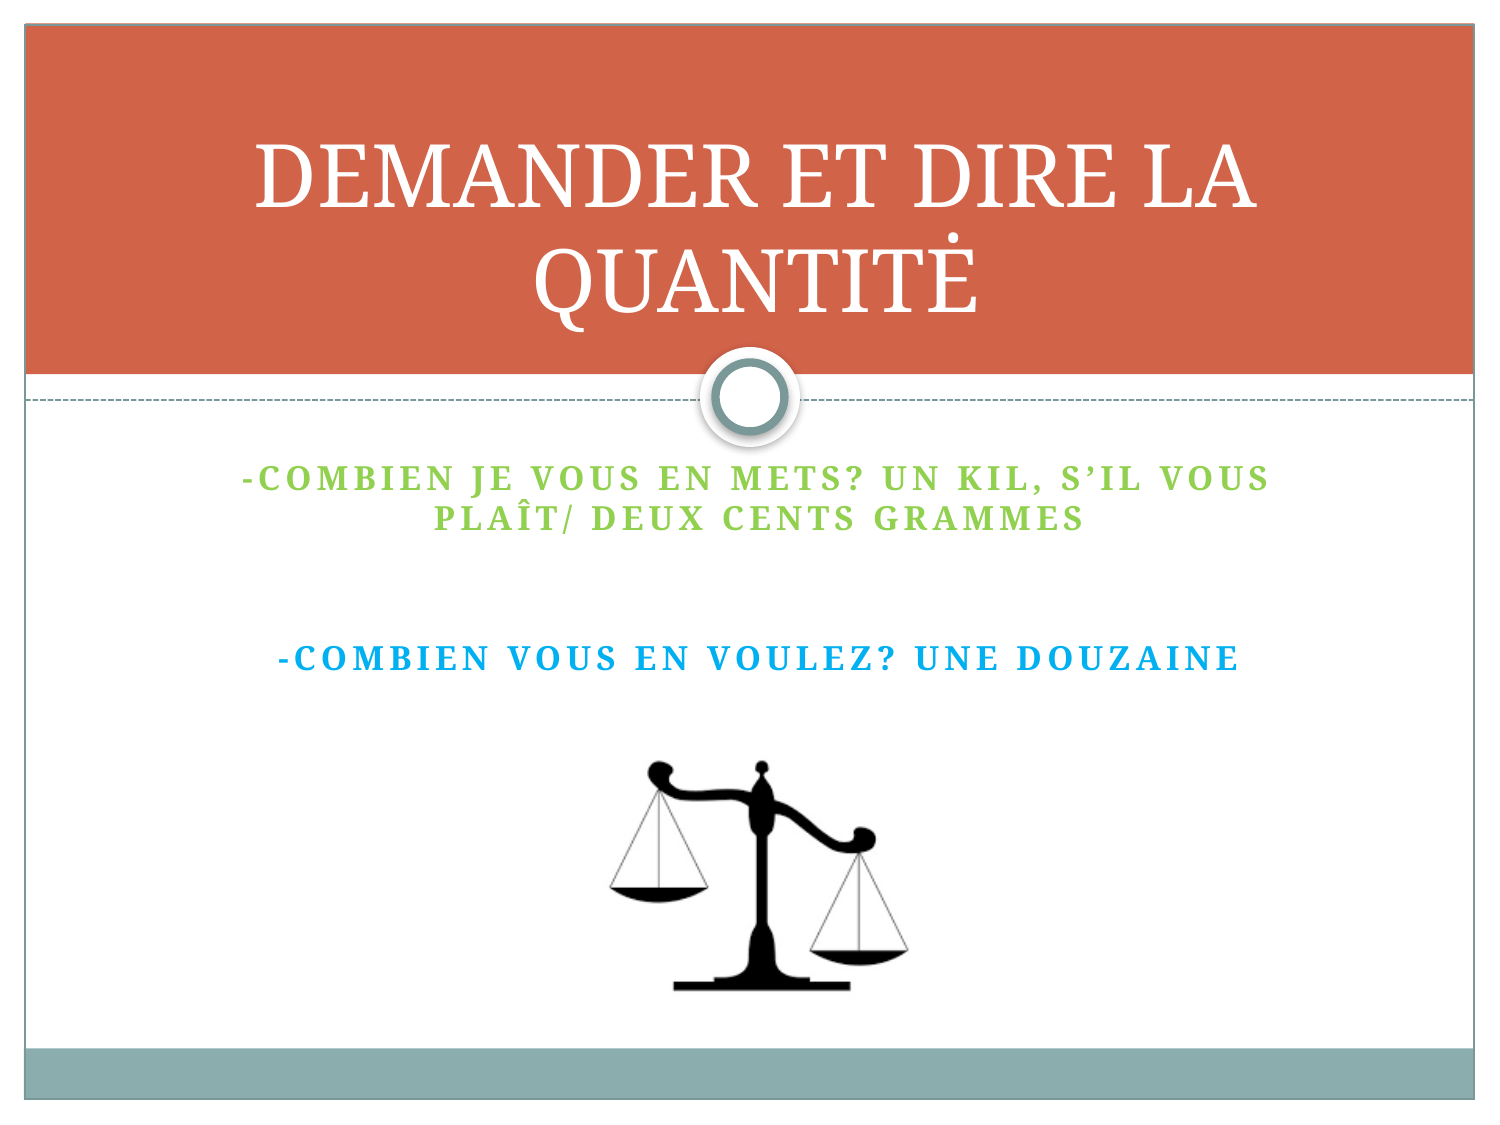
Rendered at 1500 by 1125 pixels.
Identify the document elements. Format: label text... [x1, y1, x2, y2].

picture [548, 739, 976, 1029]
list -Combien je vous en mets? Un kil, s’il vous plaÎT/ deux cents grammes -COMBIEN VOUS EN VOULEZ? Une DOUZAINE [224, 450, 1294, 870]
title DEMANDER ET DIRE LA QUANTITĖ [118, 87, 1394, 338]
